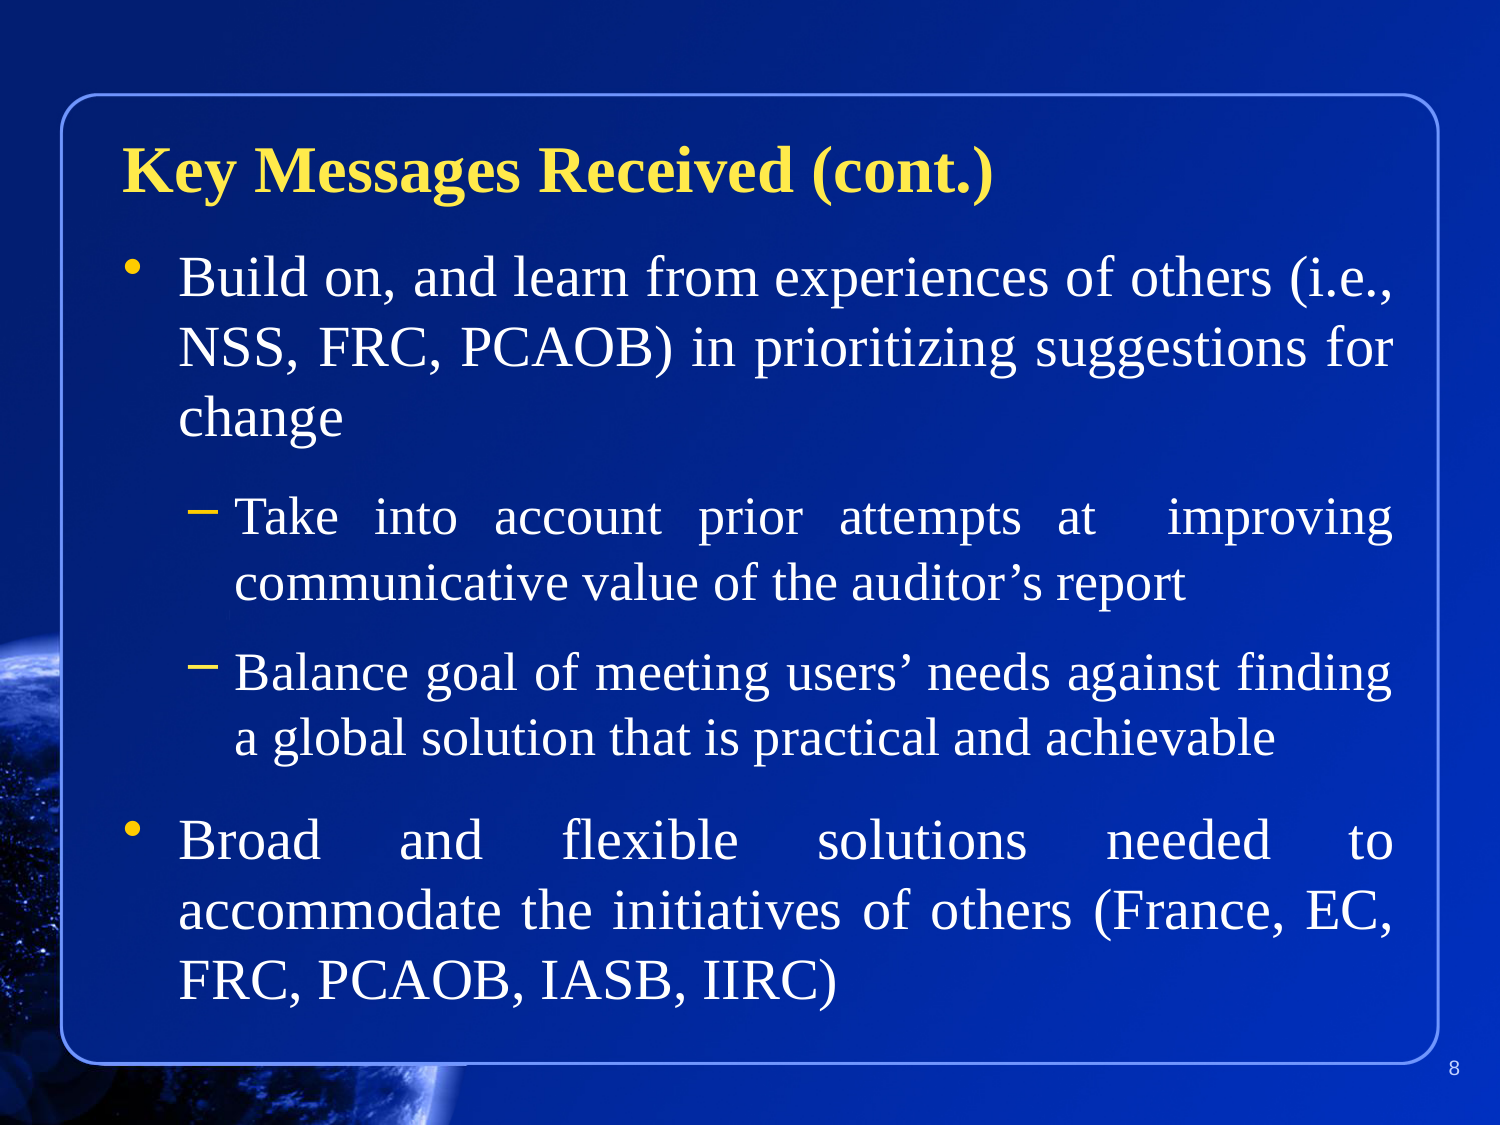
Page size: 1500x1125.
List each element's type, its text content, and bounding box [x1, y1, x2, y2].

list Key Messages Received (cont.) [107, 118, 1411, 215]
list Build on, and learn from experiences of others (i.e., NSS, FRC, PCAOB) in prioritizing suggestions for change Take into account prior attempts at improving communicative value of the auditor’s report Balance goal of meeting users’ needs against finding a global solution that is practical and achievable Broad and flexible solutions needed to accommodate the initiatives of others (France, EC, FRC, PCAOB, IASB, IIRC) [107, 230, 1411, 1048]
slide_number 8 [1124, 1046, 1476, 1125]
picture [0, 0, 1500, 1125]
